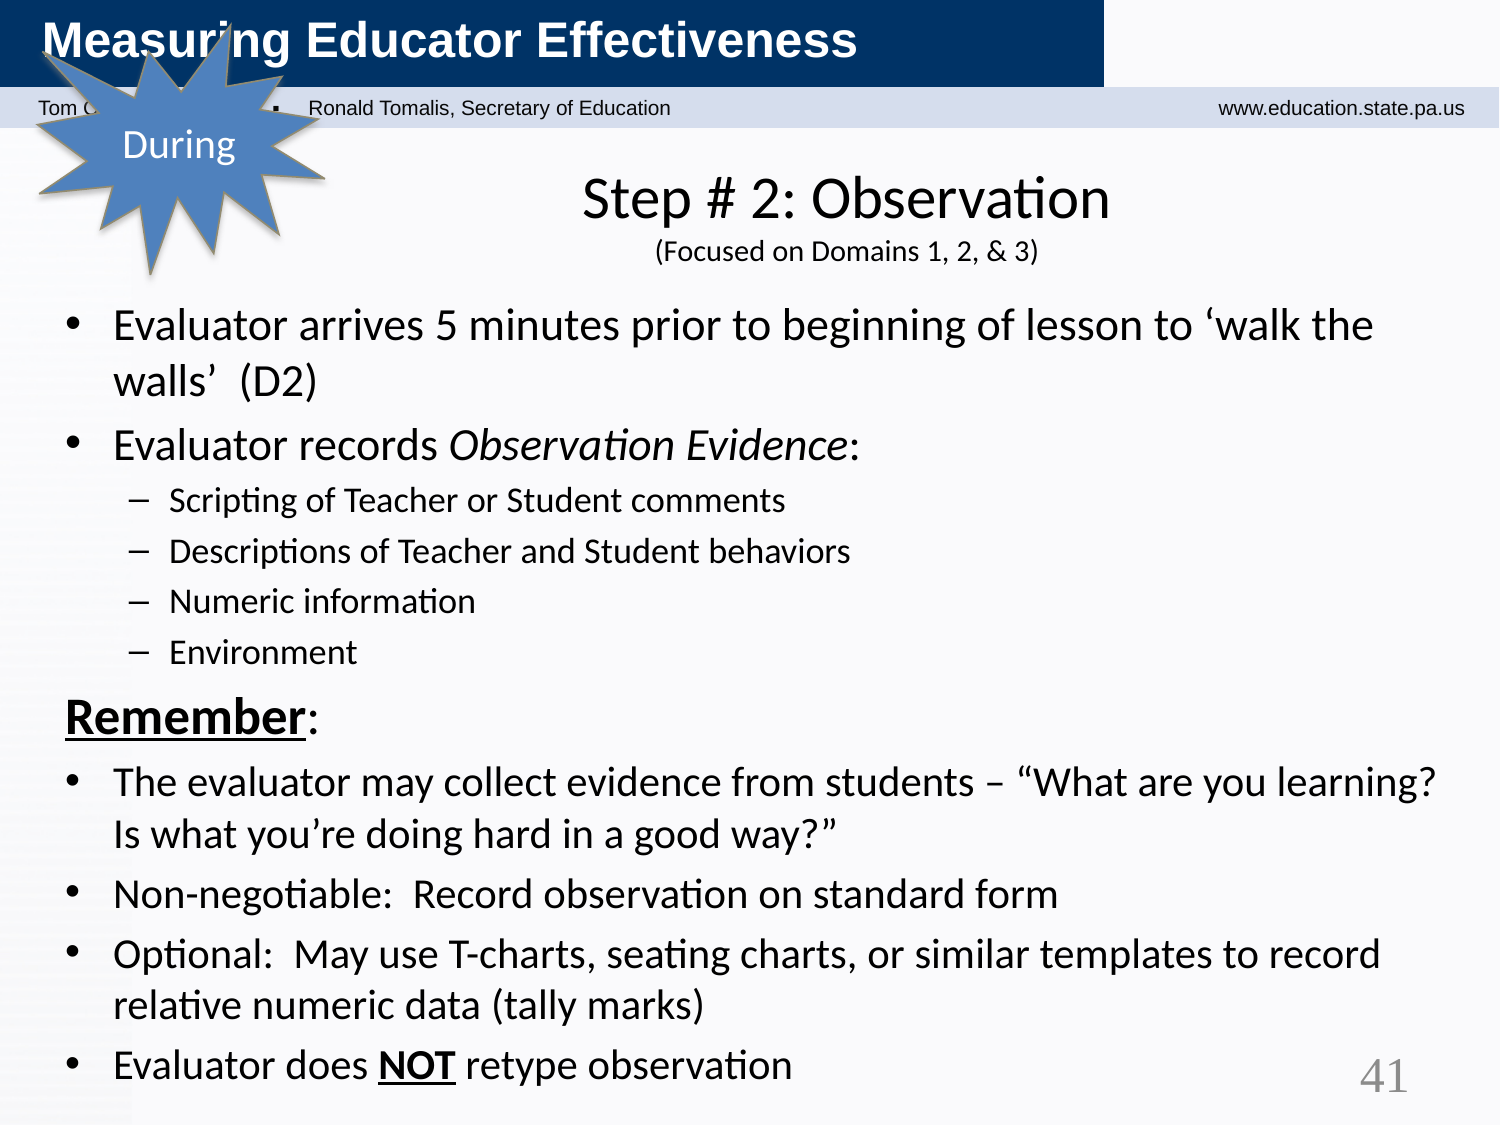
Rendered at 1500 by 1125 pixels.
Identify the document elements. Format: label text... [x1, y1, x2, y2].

list Evaluator arrives 5 minutes prior to beginning of lesson to ‘walk the walls’ (D2) Evaluator records Observation Evidence: Scripting of Teacher or Student comments Descriptions of Teacher and Student behaviors Numeric information Environment Remember: The evaluator may collect evidence from students – “What are you learning? Is what you’re doing hard in a good way?” Non-negotiable: Record observation on standard form Optional: May use T-charts, seating charts, or similar templates to record relative numeric data (tally marks) Evaluator does NOT retype observation [50, 287, 1466, 1100]
picture [0, 0, 1500, 1125]
title Step # 2: Observation (Focused on Domains 1, 2, & 3) [232, 149, 1463, 275]
slide_number 41 [1074, 1042, 1425, 1103]
text_box During [37, 24, 325, 275]
